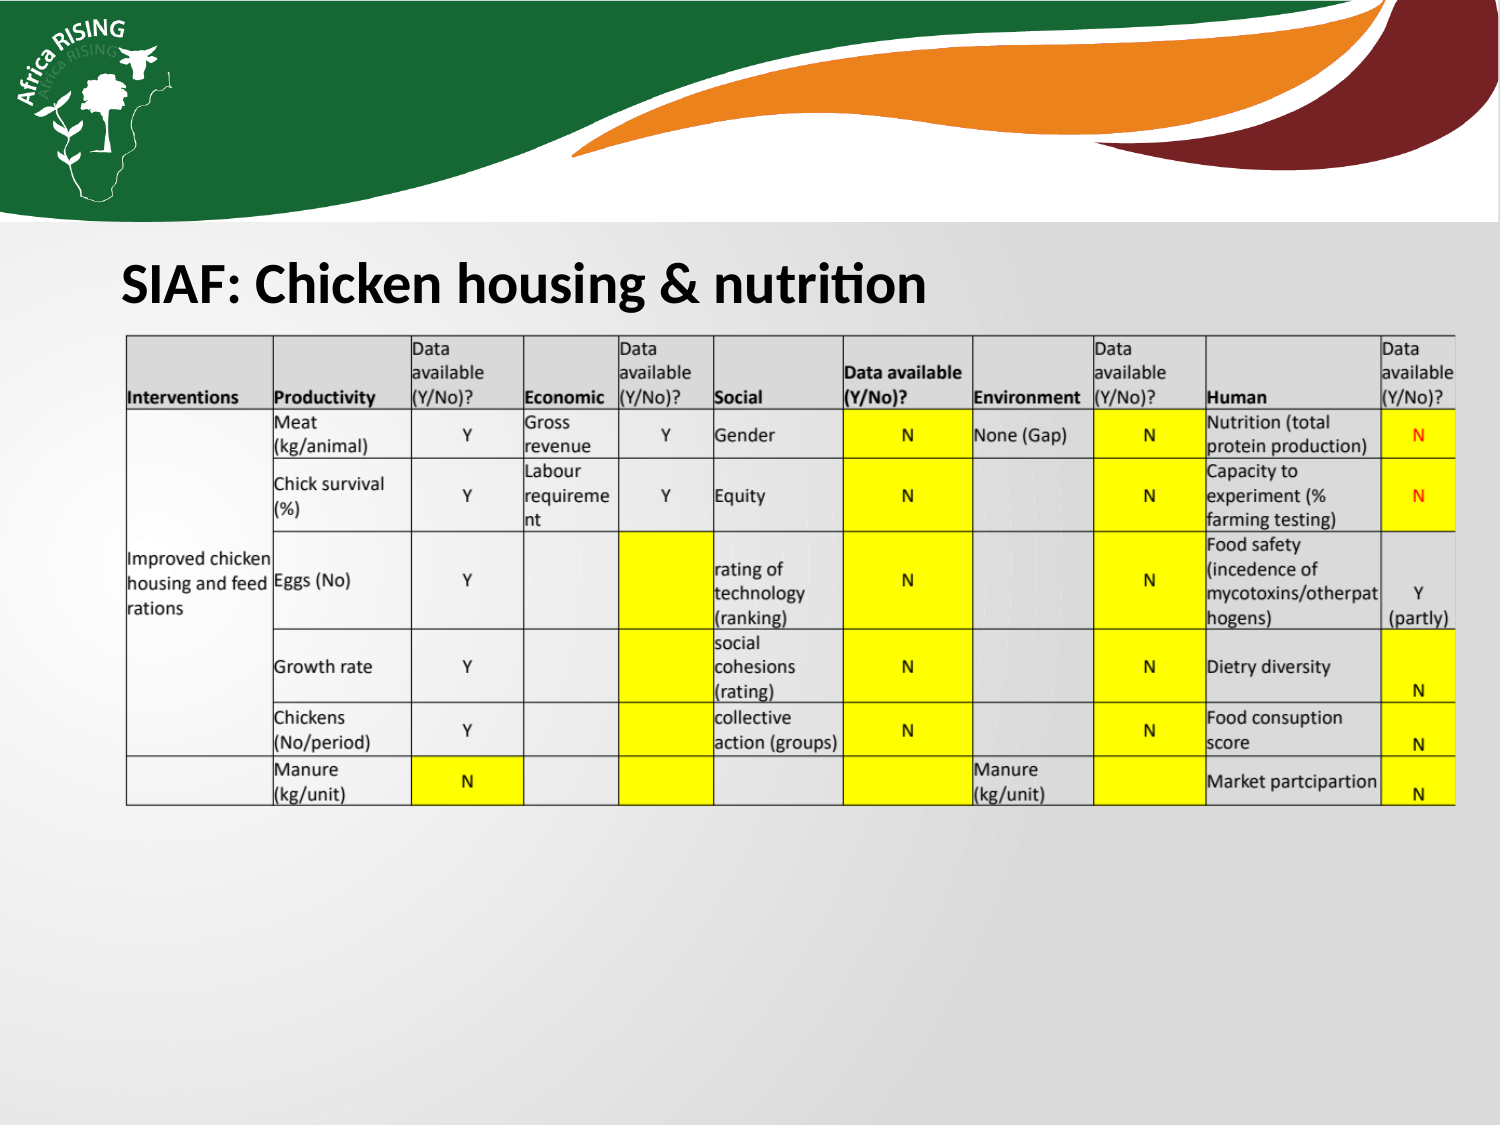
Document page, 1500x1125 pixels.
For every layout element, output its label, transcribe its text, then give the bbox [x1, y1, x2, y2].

picture [0, 0, 1499, 222]
picture [124, 330, 1456, 819]
list SIAF: Chicken housing & nutrition [87, 237, 1363, 313]
